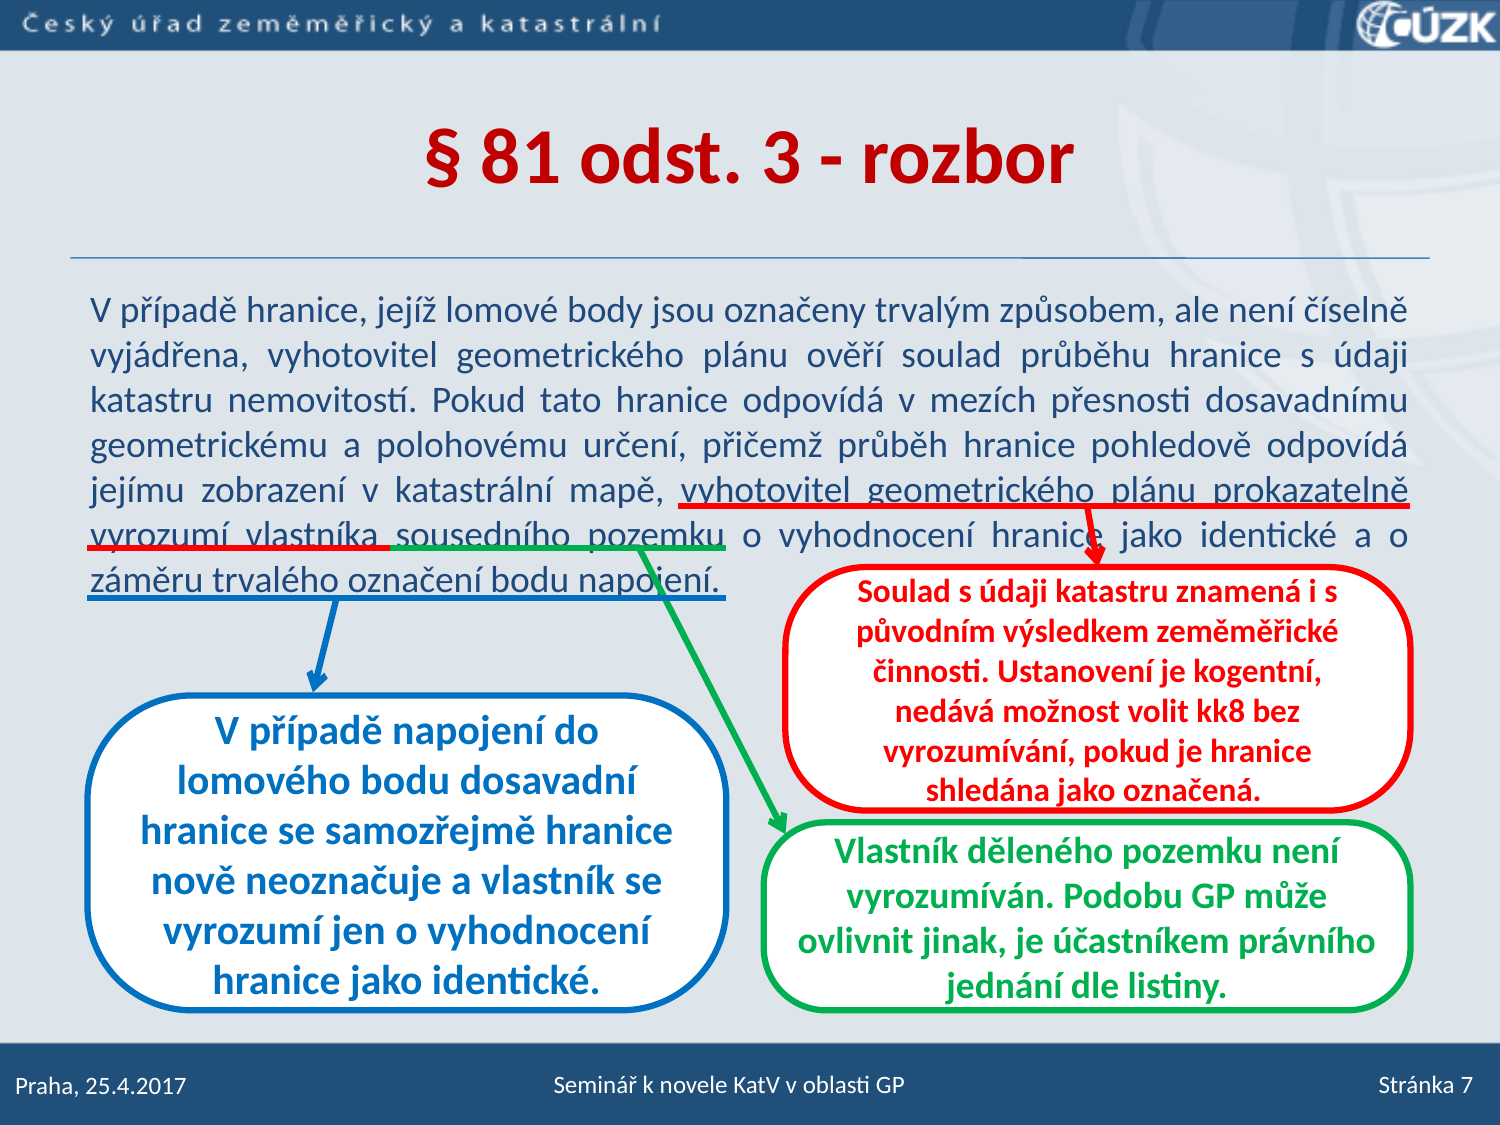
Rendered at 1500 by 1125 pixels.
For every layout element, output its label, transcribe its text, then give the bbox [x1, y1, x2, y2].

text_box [87, 597, 727, 1011]
footer Seminář k novele KatV v oblasti GP [492, 1053, 968, 1114]
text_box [87, 505, 1411, 597]
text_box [389, 547, 1411, 1011]
title § 81 odst. 3 - rozbor [75, 58, 1425, 247]
list V případě hranice, jejíž lomové body jsou označeny trvalým způsobem, ale není číselně vyjádřena, vyhotovitel geometrického plánu ověří soulad průběhu hranice s údaji katastru nemovitostí. Pokud tato hranice odpovídá v mezích přesnosti dosavadnímu geometrickému a polohovému určení, přičemž průběh hranice pohledově odpovídá jejímu zobrazení v katastrální mapě, vyhotovitel geometrického plánu prokazatelně vyrozumí vlastníka sousedního pozemku o vyhodnocení hranice jako identické a o záměru trvalého označení bodu napojení. [75, 277, 1425, 622]
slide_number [0, 1054, 350, 1115]
slide_number Stránka 7 [1138, 1053, 1489, 1114]
picture [0, 0, 1500, 1125]
